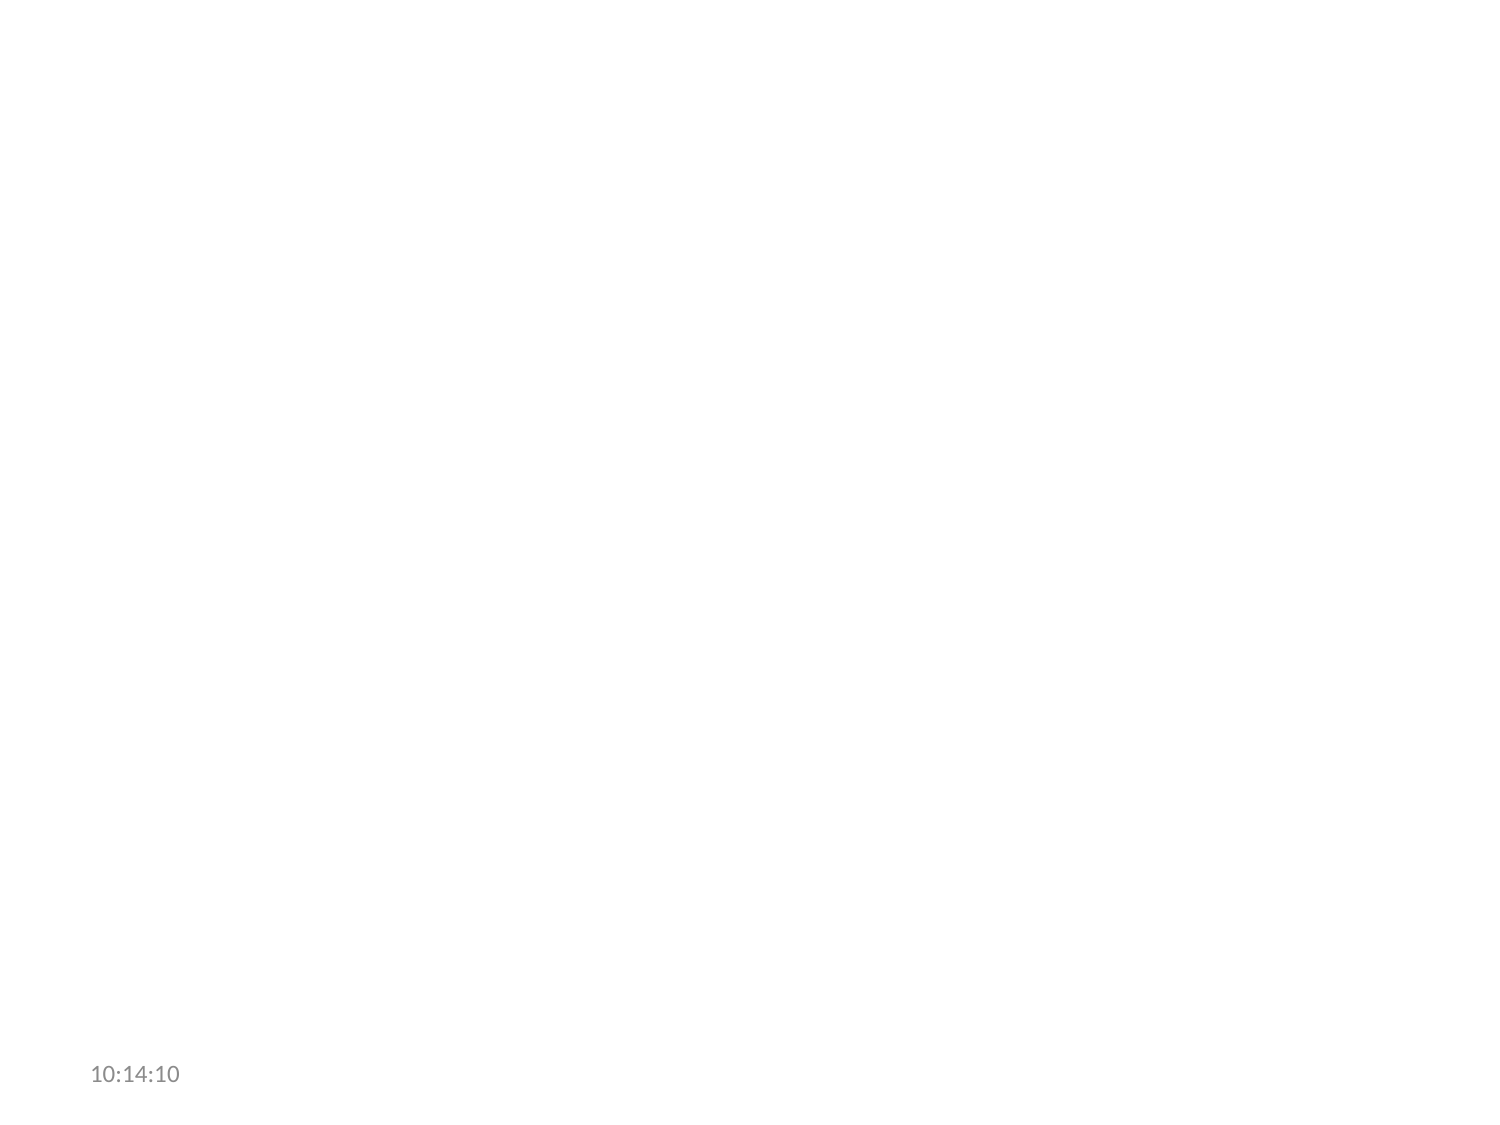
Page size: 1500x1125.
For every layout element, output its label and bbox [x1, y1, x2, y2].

slide_number [75, 1042, 425, 1103]
